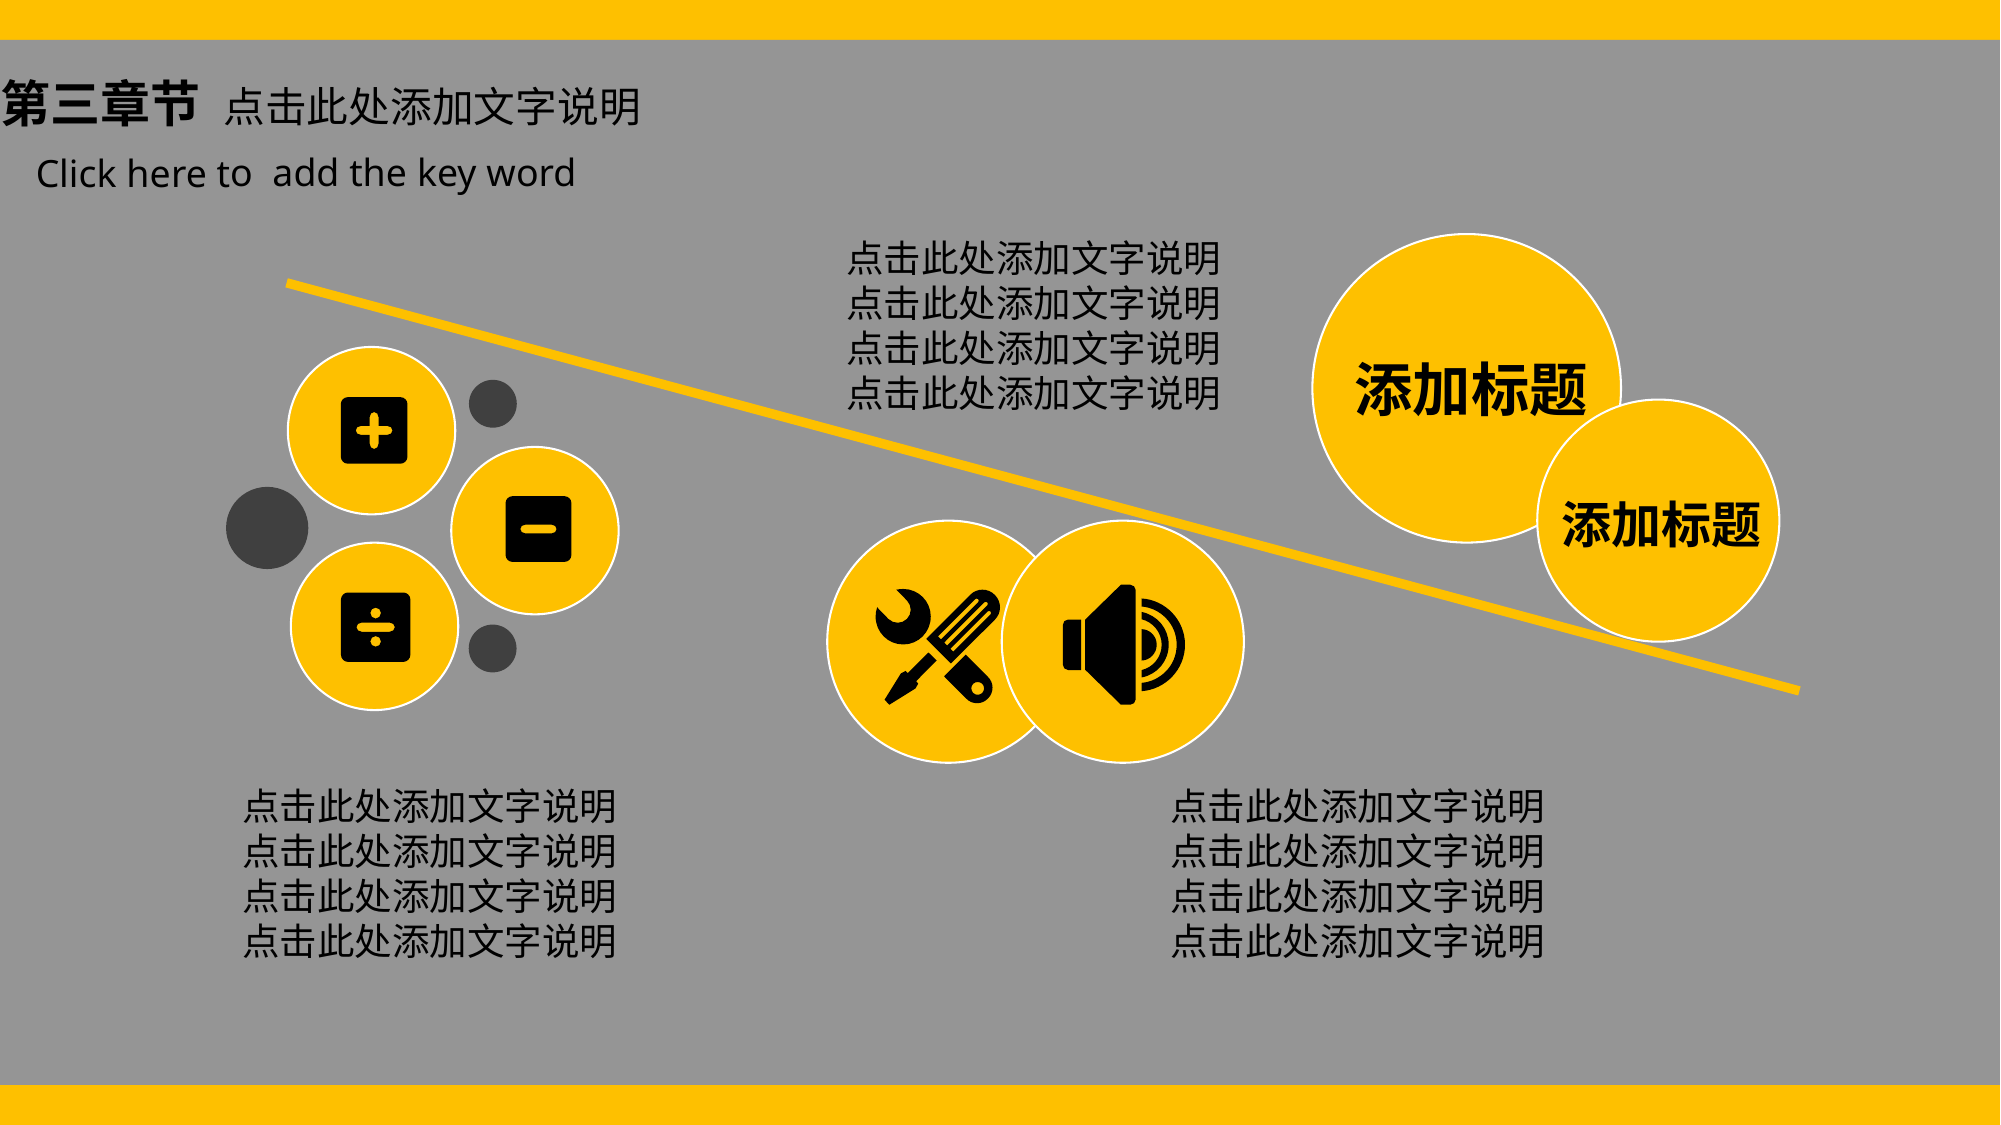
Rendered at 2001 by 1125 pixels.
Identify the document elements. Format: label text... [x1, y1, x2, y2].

text_box 点击此处添加文字说明 点击此处添加文字说明点击此处添加文字说明 点击此处添加文字说明 [831, 227, 1271, 282]
text_box 第三章节 点击此处添加文字说明 [0, 65, 663, 140]
text_box 点击此处添加文字说明 点击此处添加文字说明点击此处添加文字说明 点击此处添加文字说明 [227, 776, 667, 971]
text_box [875, 587, 1002, 705]
text_box [1353, 233, 1580, 282]
text_box [1011, 691, 1235, 764]
text_box [836, 691, 1035, 764]
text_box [1062, 584, 1186, 705]
text_box [319, 691, 430, 712]
text_box [225, 485, 286, 571]
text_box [286, 282, 1800, 691]
text_box Click here to add the key word [20, 141, 628, 203]
text_box 点击此处添加文字说明 点击此处添加文字说明点击此处添加文字说明 点击此处添加文字说明 [1155, 776, 1595, 971]
